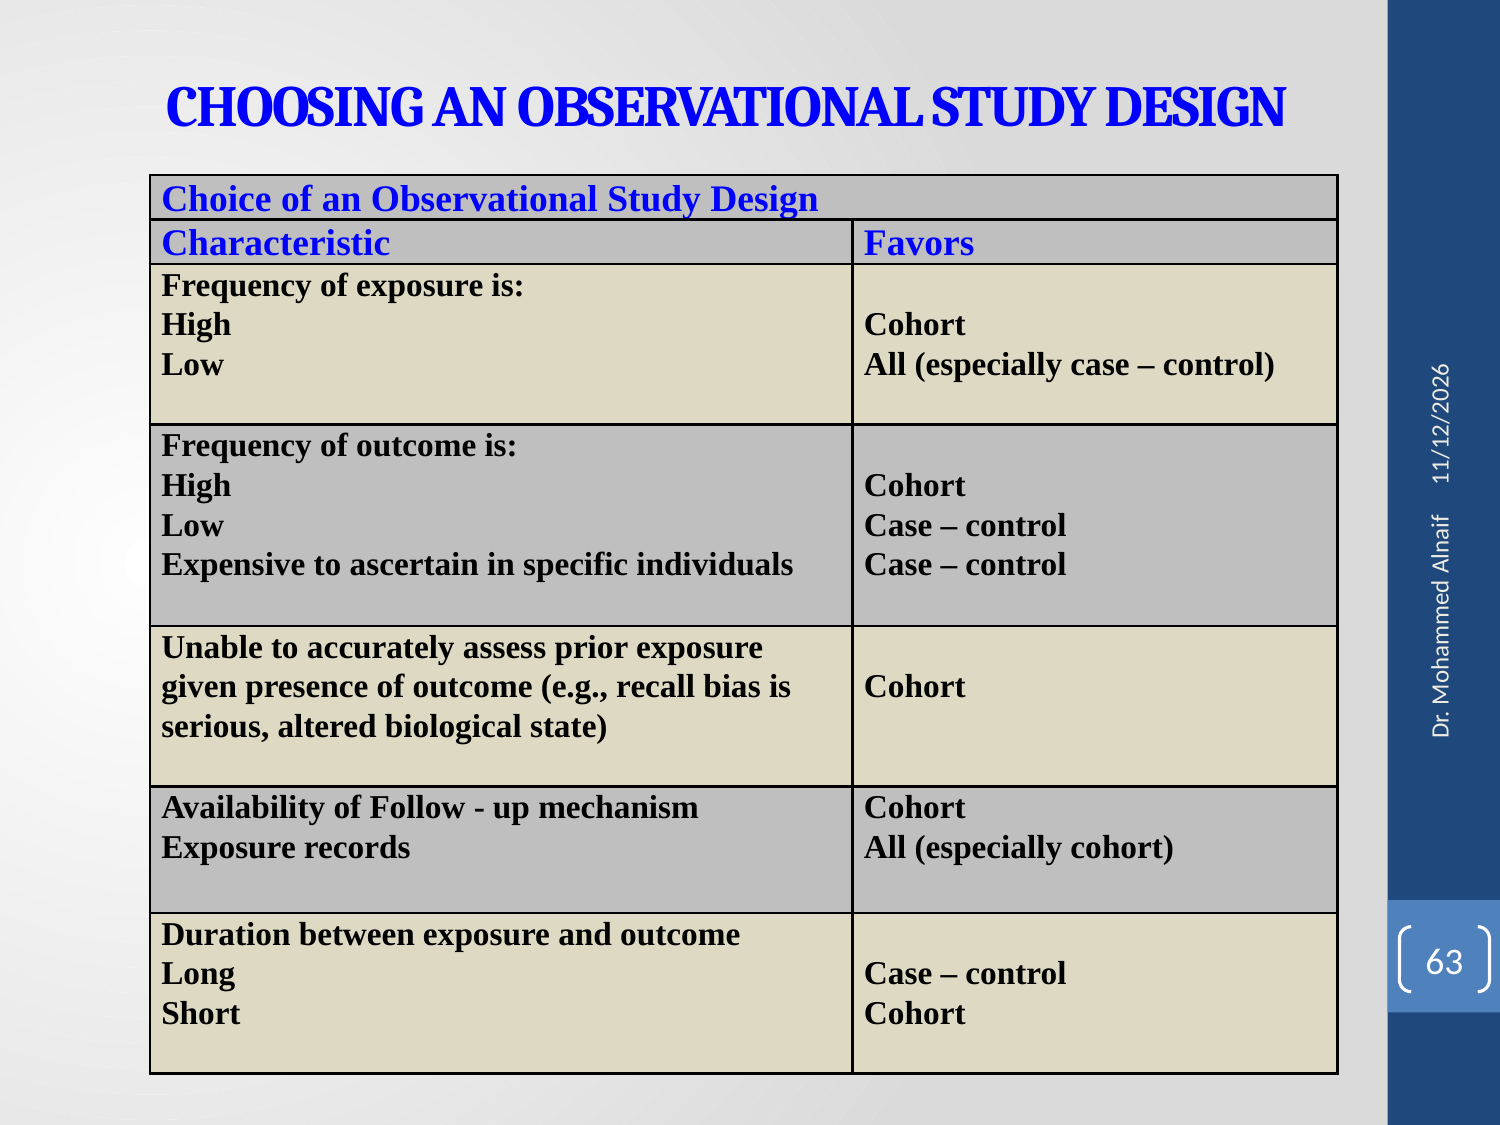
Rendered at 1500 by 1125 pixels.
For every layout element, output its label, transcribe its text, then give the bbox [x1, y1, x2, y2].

footer Dr. Mohammed Alnaif [1408, 500, 1469, 889]
table_cell Cohort All (especially cohort) [854, 788, 1336, 912]
table_cell Cohort [854, 627, 1336, 785]
slide_number 63 [1397, 925, 1492, 994]
table_cell Unable to accurately assess prior exposure given presence of outcome (e.g., recall bias is serious, altered biological state) [151, 627, 851, 785]
table_cell Frequency of exposure is: High Low [151, 265, 851, 423]
table_cell Frequency of outcome is: High Low Expensive to ascertain in specific individuals [151, 426, 851, 625]
table_cell Duration between exposure and outcome Long Short [151, 914, 851, 1072]
title CHOOSING AN OBSERVATIONAL STUDY DESIGN [75, 50, 1350, 147]
table_cell Characteristic [151, 221, 851, 263]
table_cell Availability of Follow - up mechanism Exposure records [151, 788, 851, 912]
table_cell Favors [854, 221, 1336, 263]
table_cell Cohort All (especially case – control) [854, 265, 1336, 423]
table_cell Cohort Case – control Case – control [854, 426, 1336, 625]
table_header Choice of an Observational Study Design [151, 176, 1336, 218]
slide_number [1408, 100, 1469, 500]
table_cell Case – control Cohort [854, 914, 1336, 1072]
